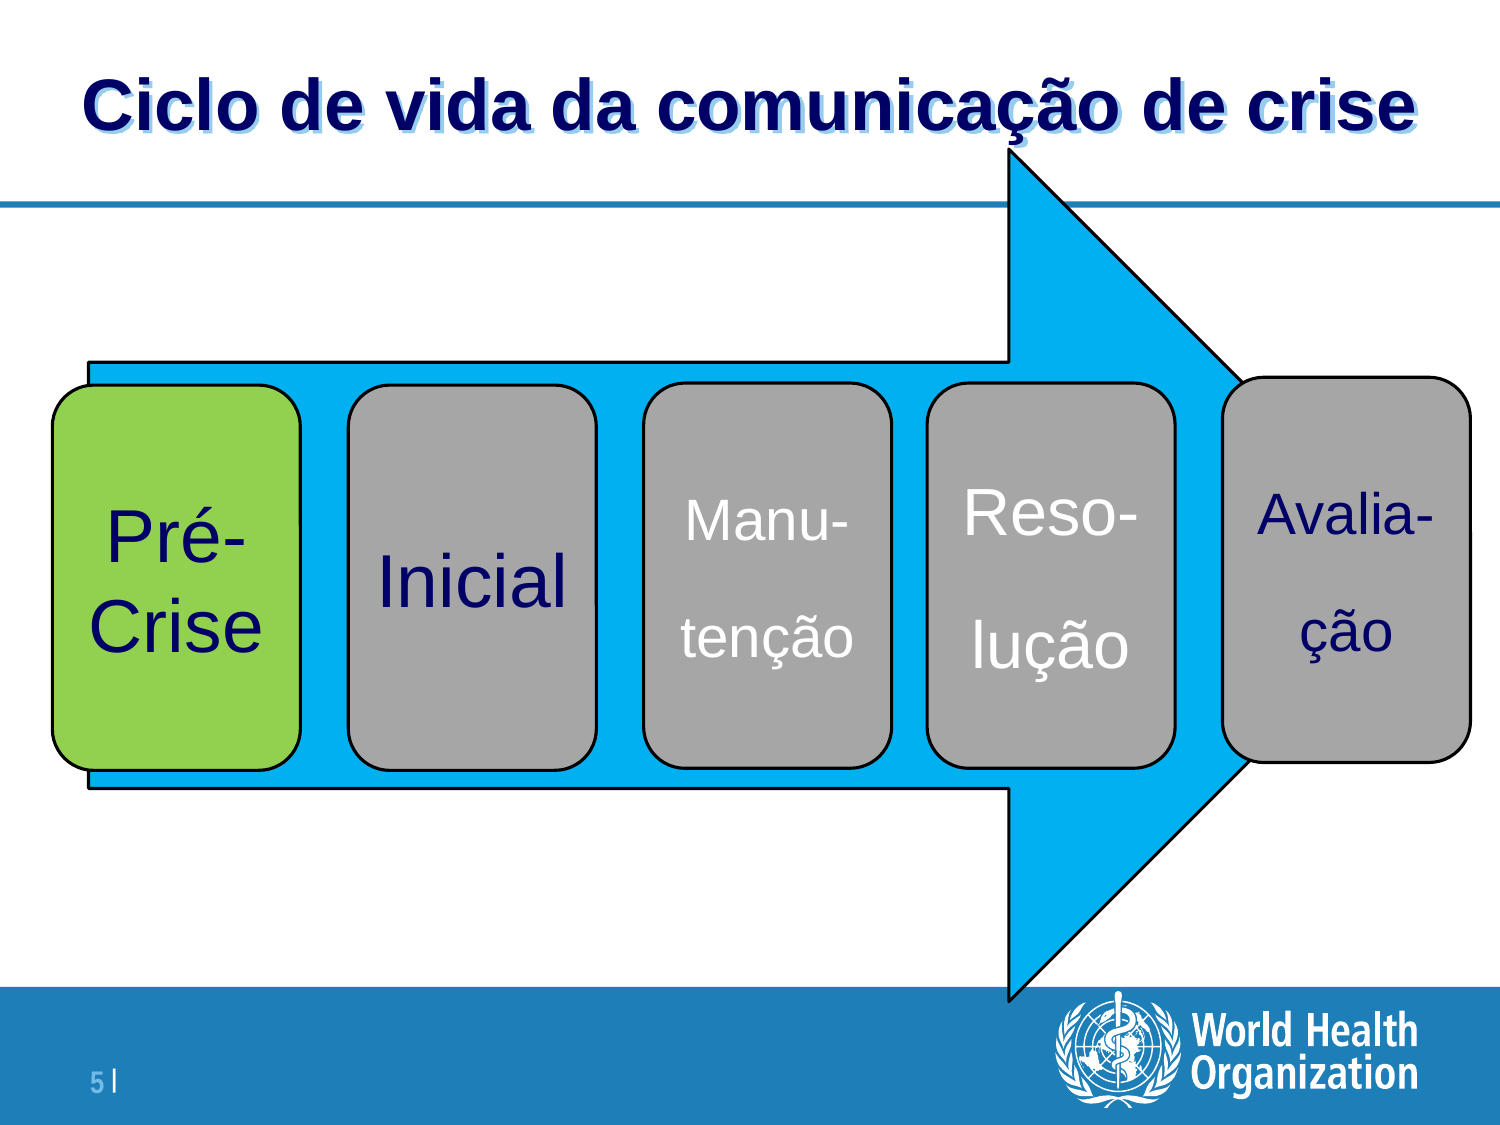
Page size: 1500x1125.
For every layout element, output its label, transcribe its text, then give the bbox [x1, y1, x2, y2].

text_box [88, 149, 1250, 1002]
text_box Inicial [348, 385, 597, 771]
text_box Reso- lução [927, 383, 1176, 769]
title Ciclo de vida da comunicação de crise [0, 0, 1500, 204]
text_box Manu- tenção [643, 383, 892, 769]
text_box Pré-Crise [52, 385, 301, 771]
text_box Avalia- ção [1222, 377, 1471, 763]
